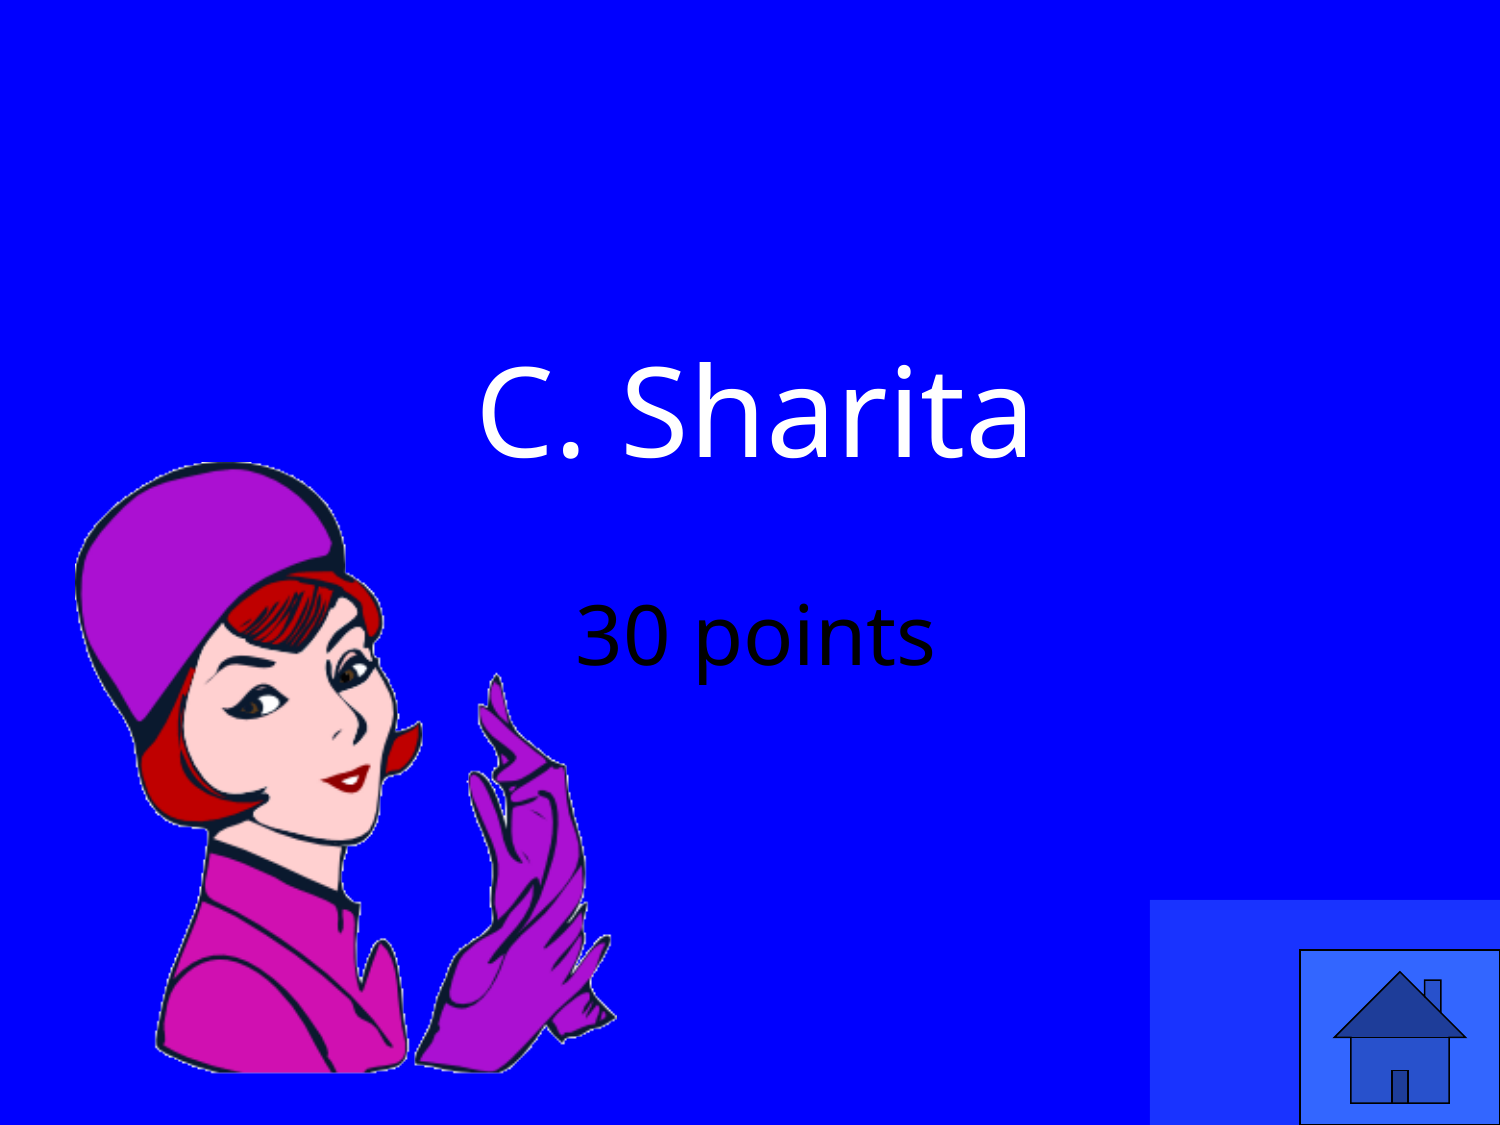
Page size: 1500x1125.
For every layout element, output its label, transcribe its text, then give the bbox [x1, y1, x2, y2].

text_box [1149, 899, 1500, 1125]
picture [74, 462, 617, 1085]
text_box [1299, 950, 1500, 1125]
text_box C. Sharita 30 points [124, 324, 1388, 690]
